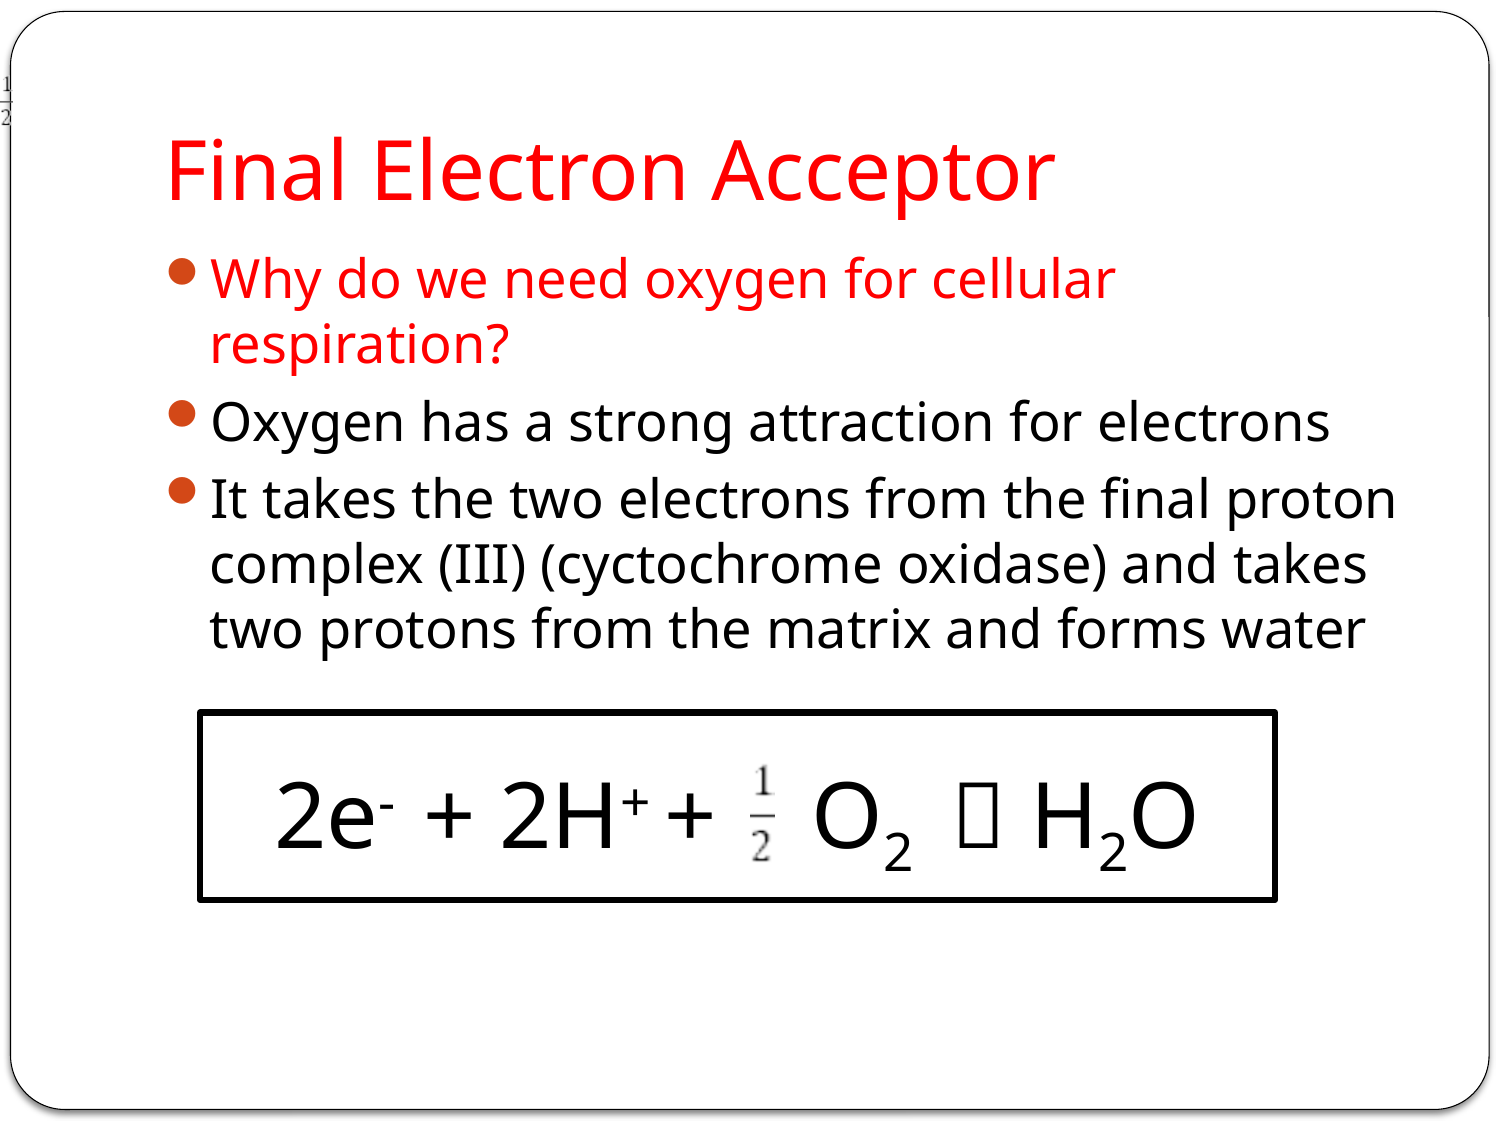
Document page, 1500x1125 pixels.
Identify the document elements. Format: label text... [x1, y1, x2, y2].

title Final Electron Acceptor [150, 75, 1425, 233]
text_box [199, 711, 1276, 750]
list Why do we need oxygen for cellular respiration? Oxygen has a strong attraction for electrons It takes the two electrons from the final proton complex (III) (cyctochrome oxidase) and takes two protons from the matrix and forms water [150, 237, 1425, 988]
text_box [199, 890, 1276, 901]
picture [749, 762, 776, 876]
picture [0, 74, 13, 132]
text_box 2e- + 2H+ + O2  H2O [187, 750, 1288, 890]
text_box [0, 0, 1500, 75]
